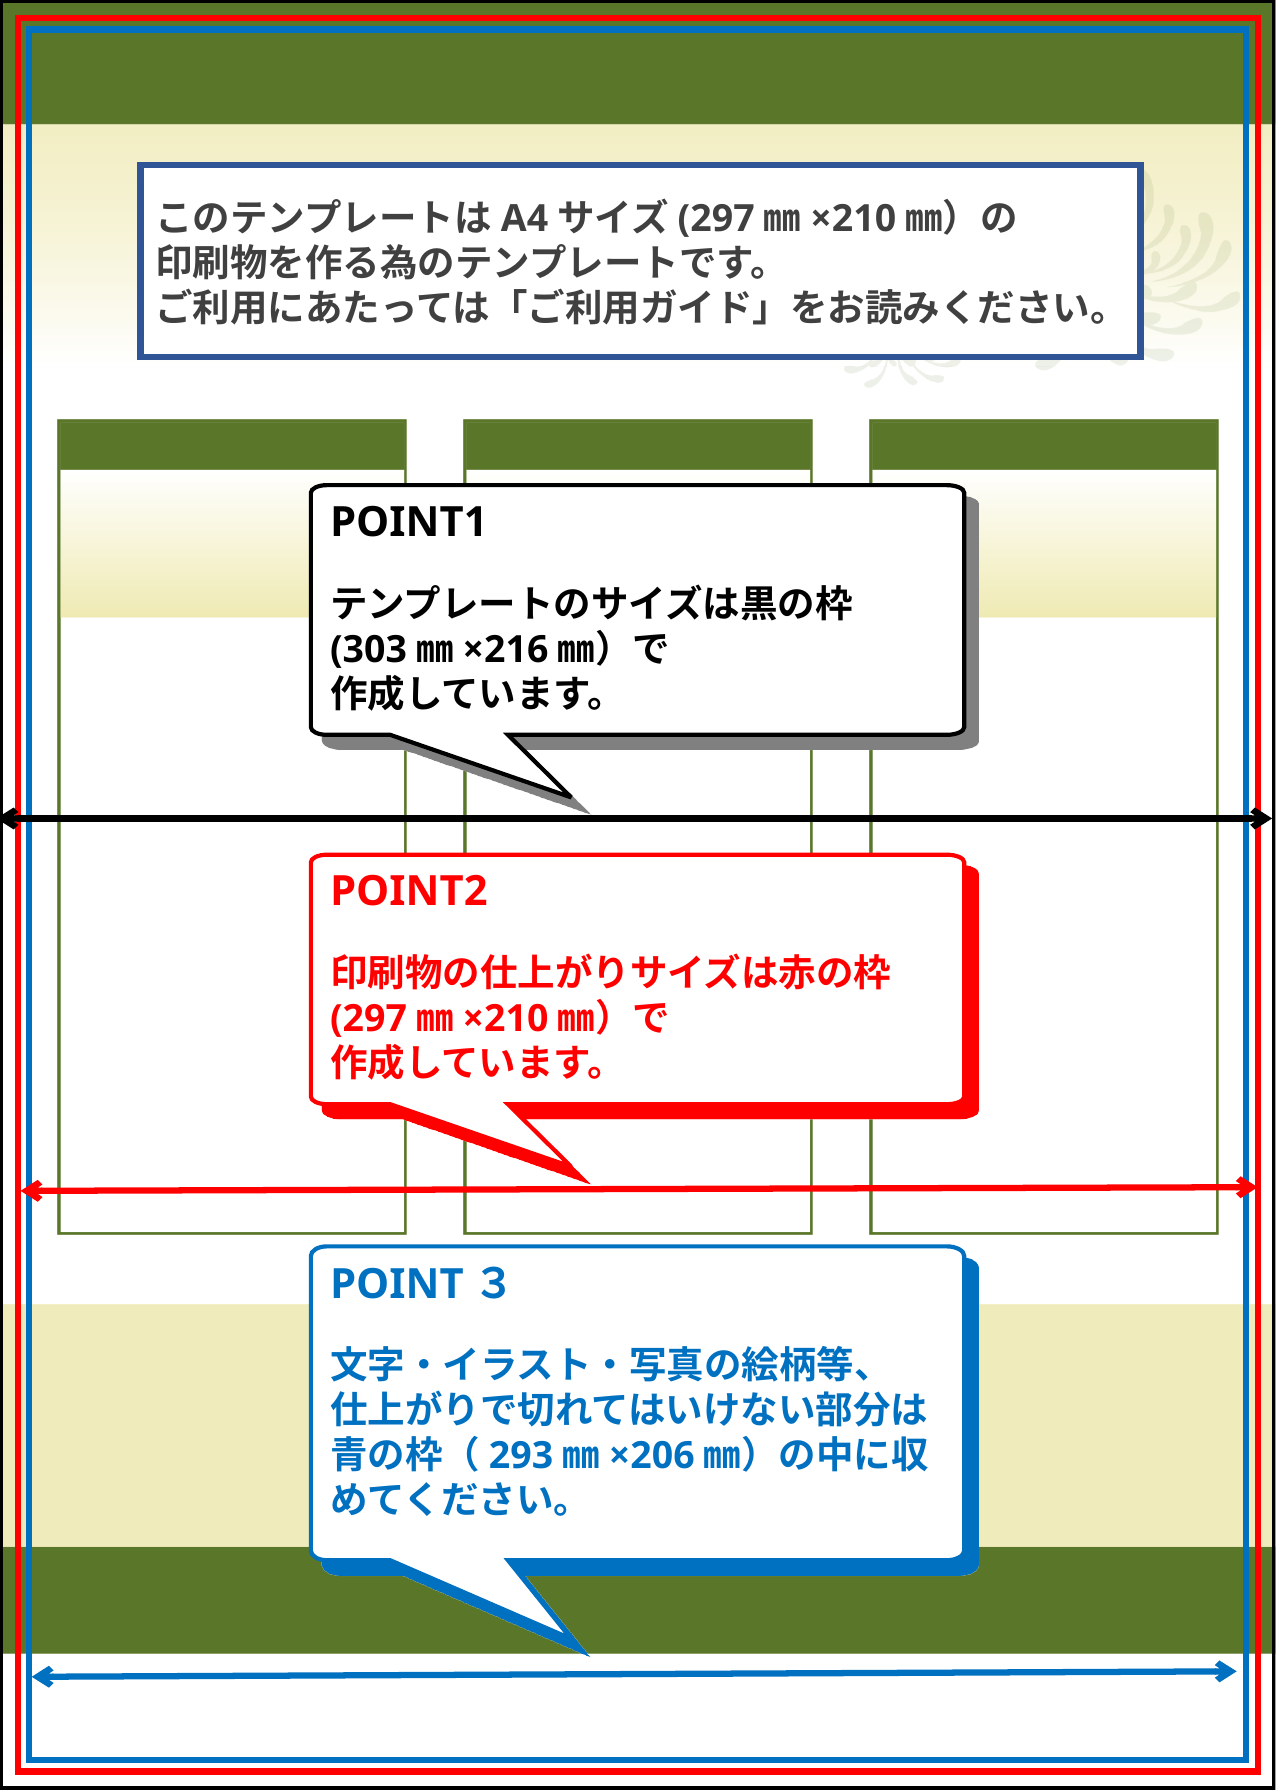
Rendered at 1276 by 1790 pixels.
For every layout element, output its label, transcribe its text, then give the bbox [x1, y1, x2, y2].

text_box [17, 17, 1259, 815]
text_box [28, 822, 1247, 1187]
text_box POINT1 テンプレートのサイズは黒の枠 (303㎜×216㎜）で 作成しています。 [310, 485, 965, 798]
text_box [28, 1191, 1247, 1761]
text_box POINT2 印刷物の仕上がりサイズは赤の枠(297㎜×210㎜）で 作成しています。 [310, 854, 965, 1167]
text_box [0, 0, 1276, 1790]
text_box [31, 1671, 1237, 1677]
text_box POINT３ 文字・イラスト・写真の絵柄等、 仕上がりで切れてはいけない部分は 青の枠（293㎜×206㎜）の中に収めてください。 [310, 1246, 965, 1639]
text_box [20, 1187, 1258, 1191]
text_box [17, 822, 1259, 1773]
text_box [28, 28, 1247, 815]
text_box このテンプレートはA4サイズ(297㎜×210㎜）の 印刷物を作る為のテンプレートです。 ご利用にあたっては「ご利用ガイド」をお読みください。 [140, 164, 1142, 358]
